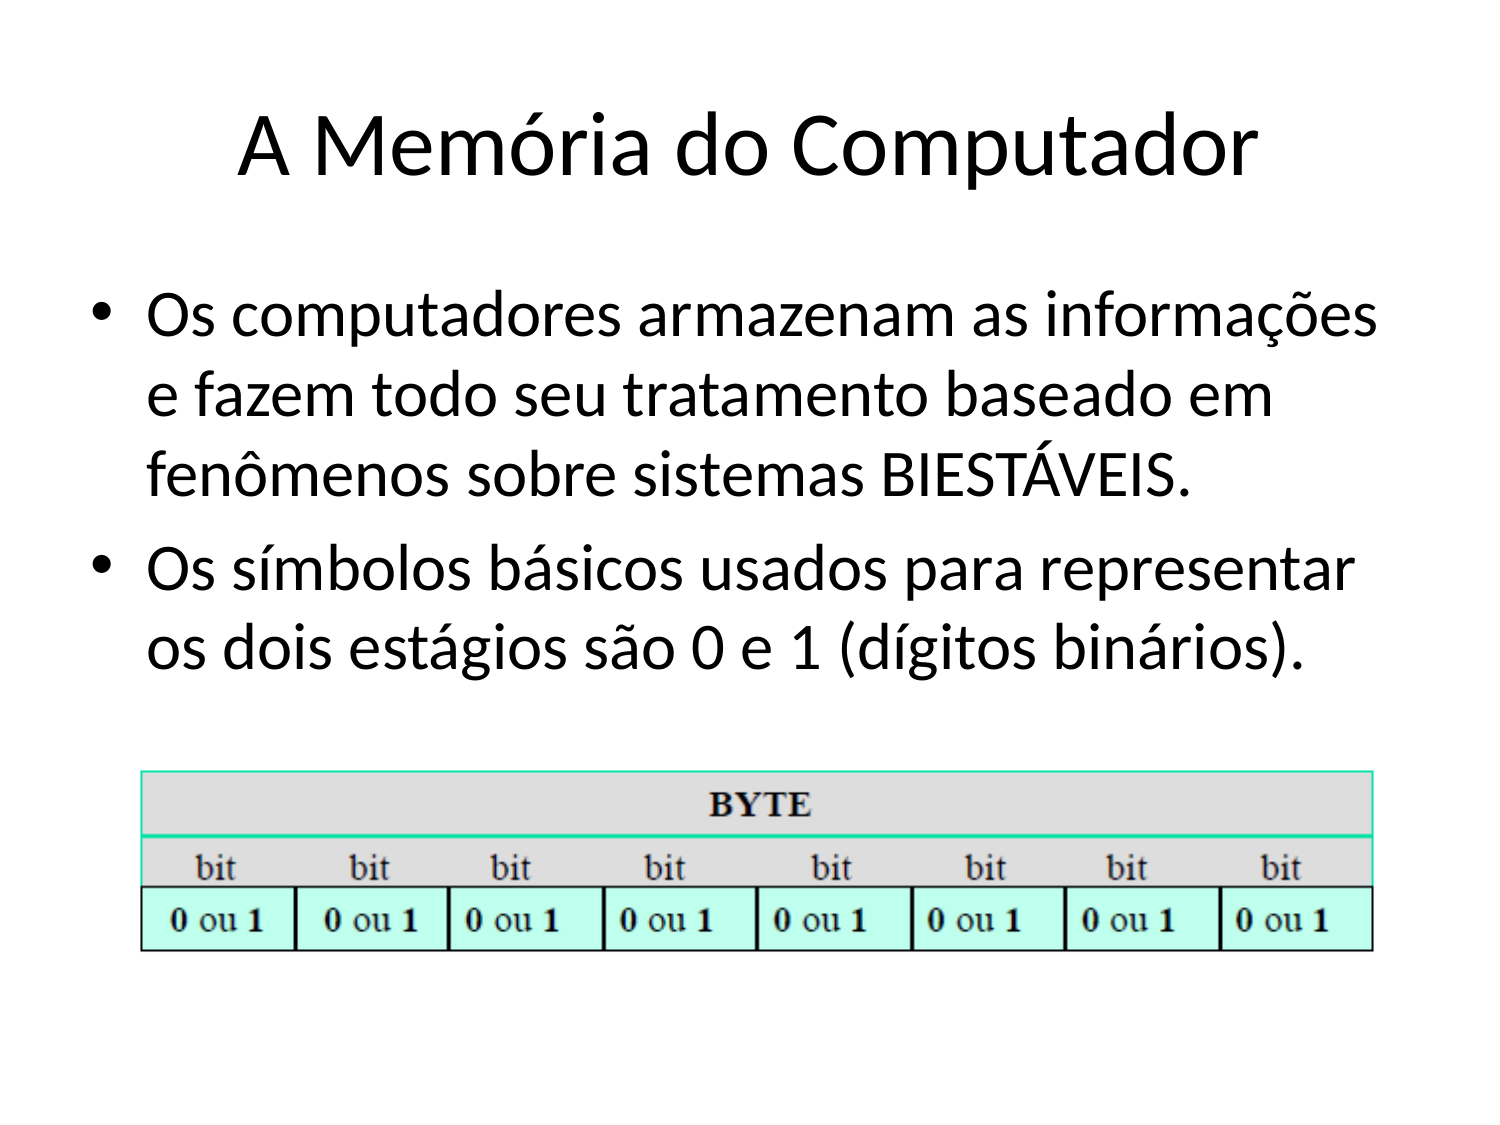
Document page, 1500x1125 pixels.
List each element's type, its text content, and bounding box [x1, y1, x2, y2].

list Os computadores armazenam as informações e fazem todo seu tratamento baseado em fenômenos sobre sistemas BIESTÁVEIS. Os símbolos básicos usados para representar os dois estágios são 0 e 1 (dígitos binários). [75, 262, 1425, 1005]
picture [135, 763, 1380, 959]
title A Memória do Computador [75, 45, 1425, 233]
